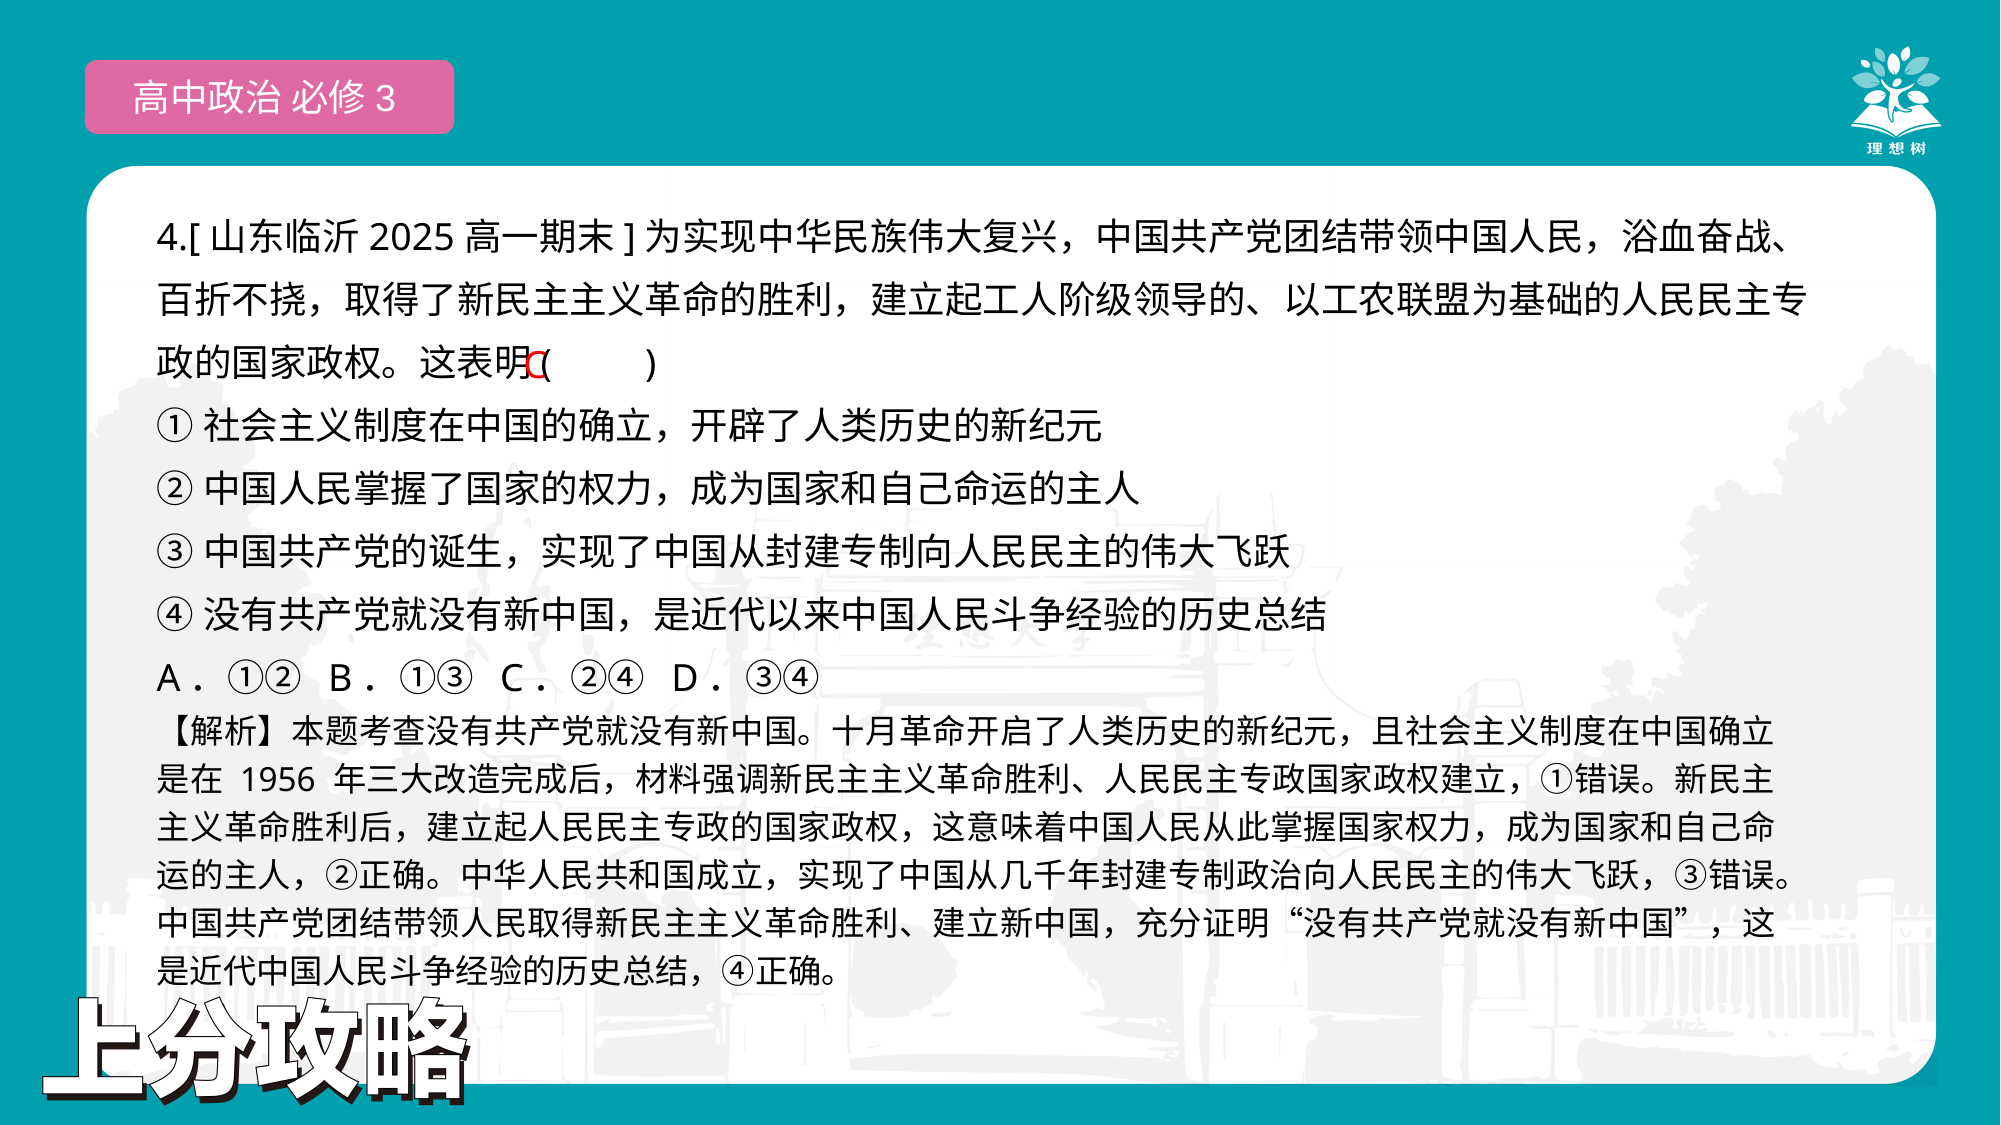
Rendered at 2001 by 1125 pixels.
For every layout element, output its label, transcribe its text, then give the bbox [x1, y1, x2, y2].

picture [0, 0, 2001, 1125]
text_box C [508, 311, 619, 394]
text_box 4.[山东临沂2025高一期末]为实现中华民族伟大复兴，中国共产党团结带领中国人民，浴血奋战、百折不挠，取得了新民主主义革命的胜利，建立起工人阶级领导的、以工农联盟为基础的人民民主专政的国家政权。这表明( ) ①社会主义制度在中国的确立，开辟了人类历史的新纪元 ②中国人民掌握了国家的权力，成为国家和自己命运的主人 ③中国共产党的诞生，实现了中国从封建专制向人民民主的伟大飞跃 ④没有共产党就没有新中国，是近代以来中国人民斗争经验的历史总结 A．①② B．①③ C．②④ D．③④ [141, 187, 1824, 707]
text_box 高中政治 必修3 [83, 58, 456, 135]
text_box 【解析】本题考查没有共产党就没有新中国。十月革命开启了人类历史的新纪元，且社会主义制度在中国确立是在 1956 年三大改造完成后，材料强调新民主主义革命胜利、人民民主专政国家政权建立，①错误。新民主主义革命胜利后，建立起人民民主专政的国家政权，这意味着中国人民从此掌握国家权力，成为国家和自己命运的主人，②正确。中华人民共和国成立，实现了中国从几千年封建专制政治向人民民主的伟大飞跃，③错误。中国共产党团结带领人民取得新民主主义革命胜利、建立新中国，充分证明“没有共产党就没有新中国”，这是近代中国人民斗争经验的历史总结，④正确。 [141, 694, 1791, 998]
